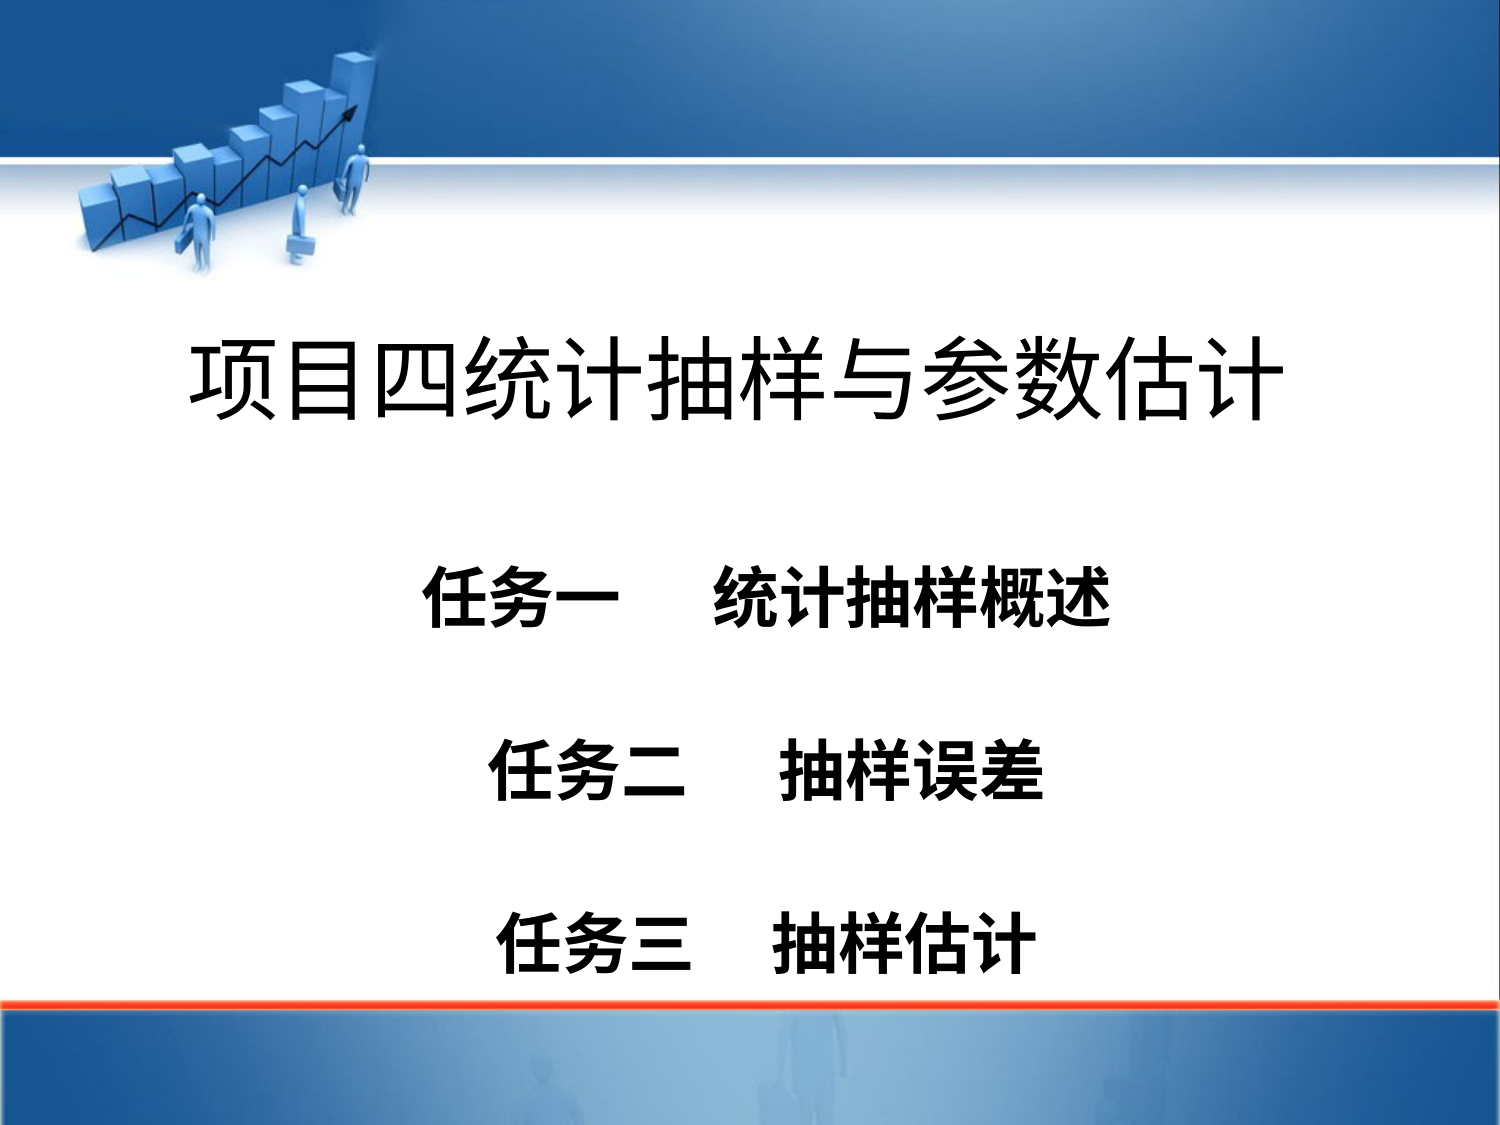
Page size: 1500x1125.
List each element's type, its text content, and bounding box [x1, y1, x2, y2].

title 项目四统计抽样与参数估计 [100, 314, 1376, 556]
subtitle 任务一 统计抽样概述 任务二 抽样误差 任务三 抽样估计 [241, 467, 1293, 929]
picture [0, 0, 1500, 1125]
